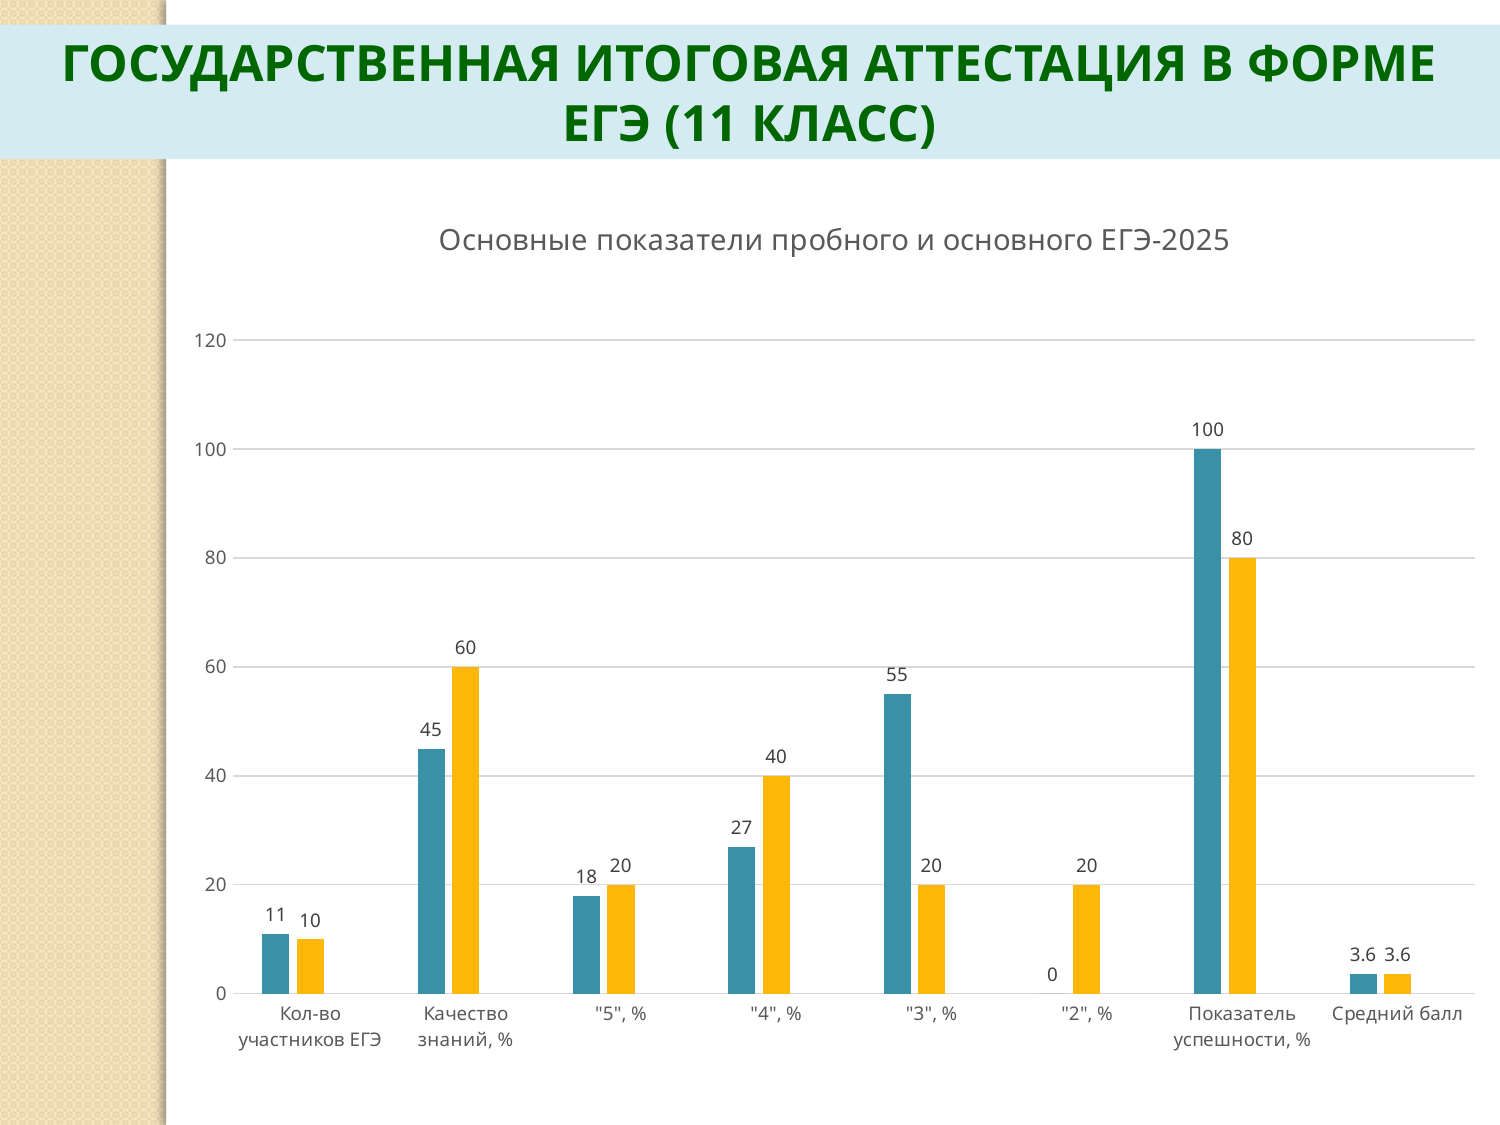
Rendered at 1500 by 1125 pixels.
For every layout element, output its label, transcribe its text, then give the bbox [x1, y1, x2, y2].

chart [166, 184, 1500, 1071]
text_box ГОСУДАРСТВЕННАЯ ИТОГОВАЯ АТТЕСТАЦИЯ В ФОРМЕ ЕГЭ (11 КЛАСС) [0, 24, 1500, 160]
